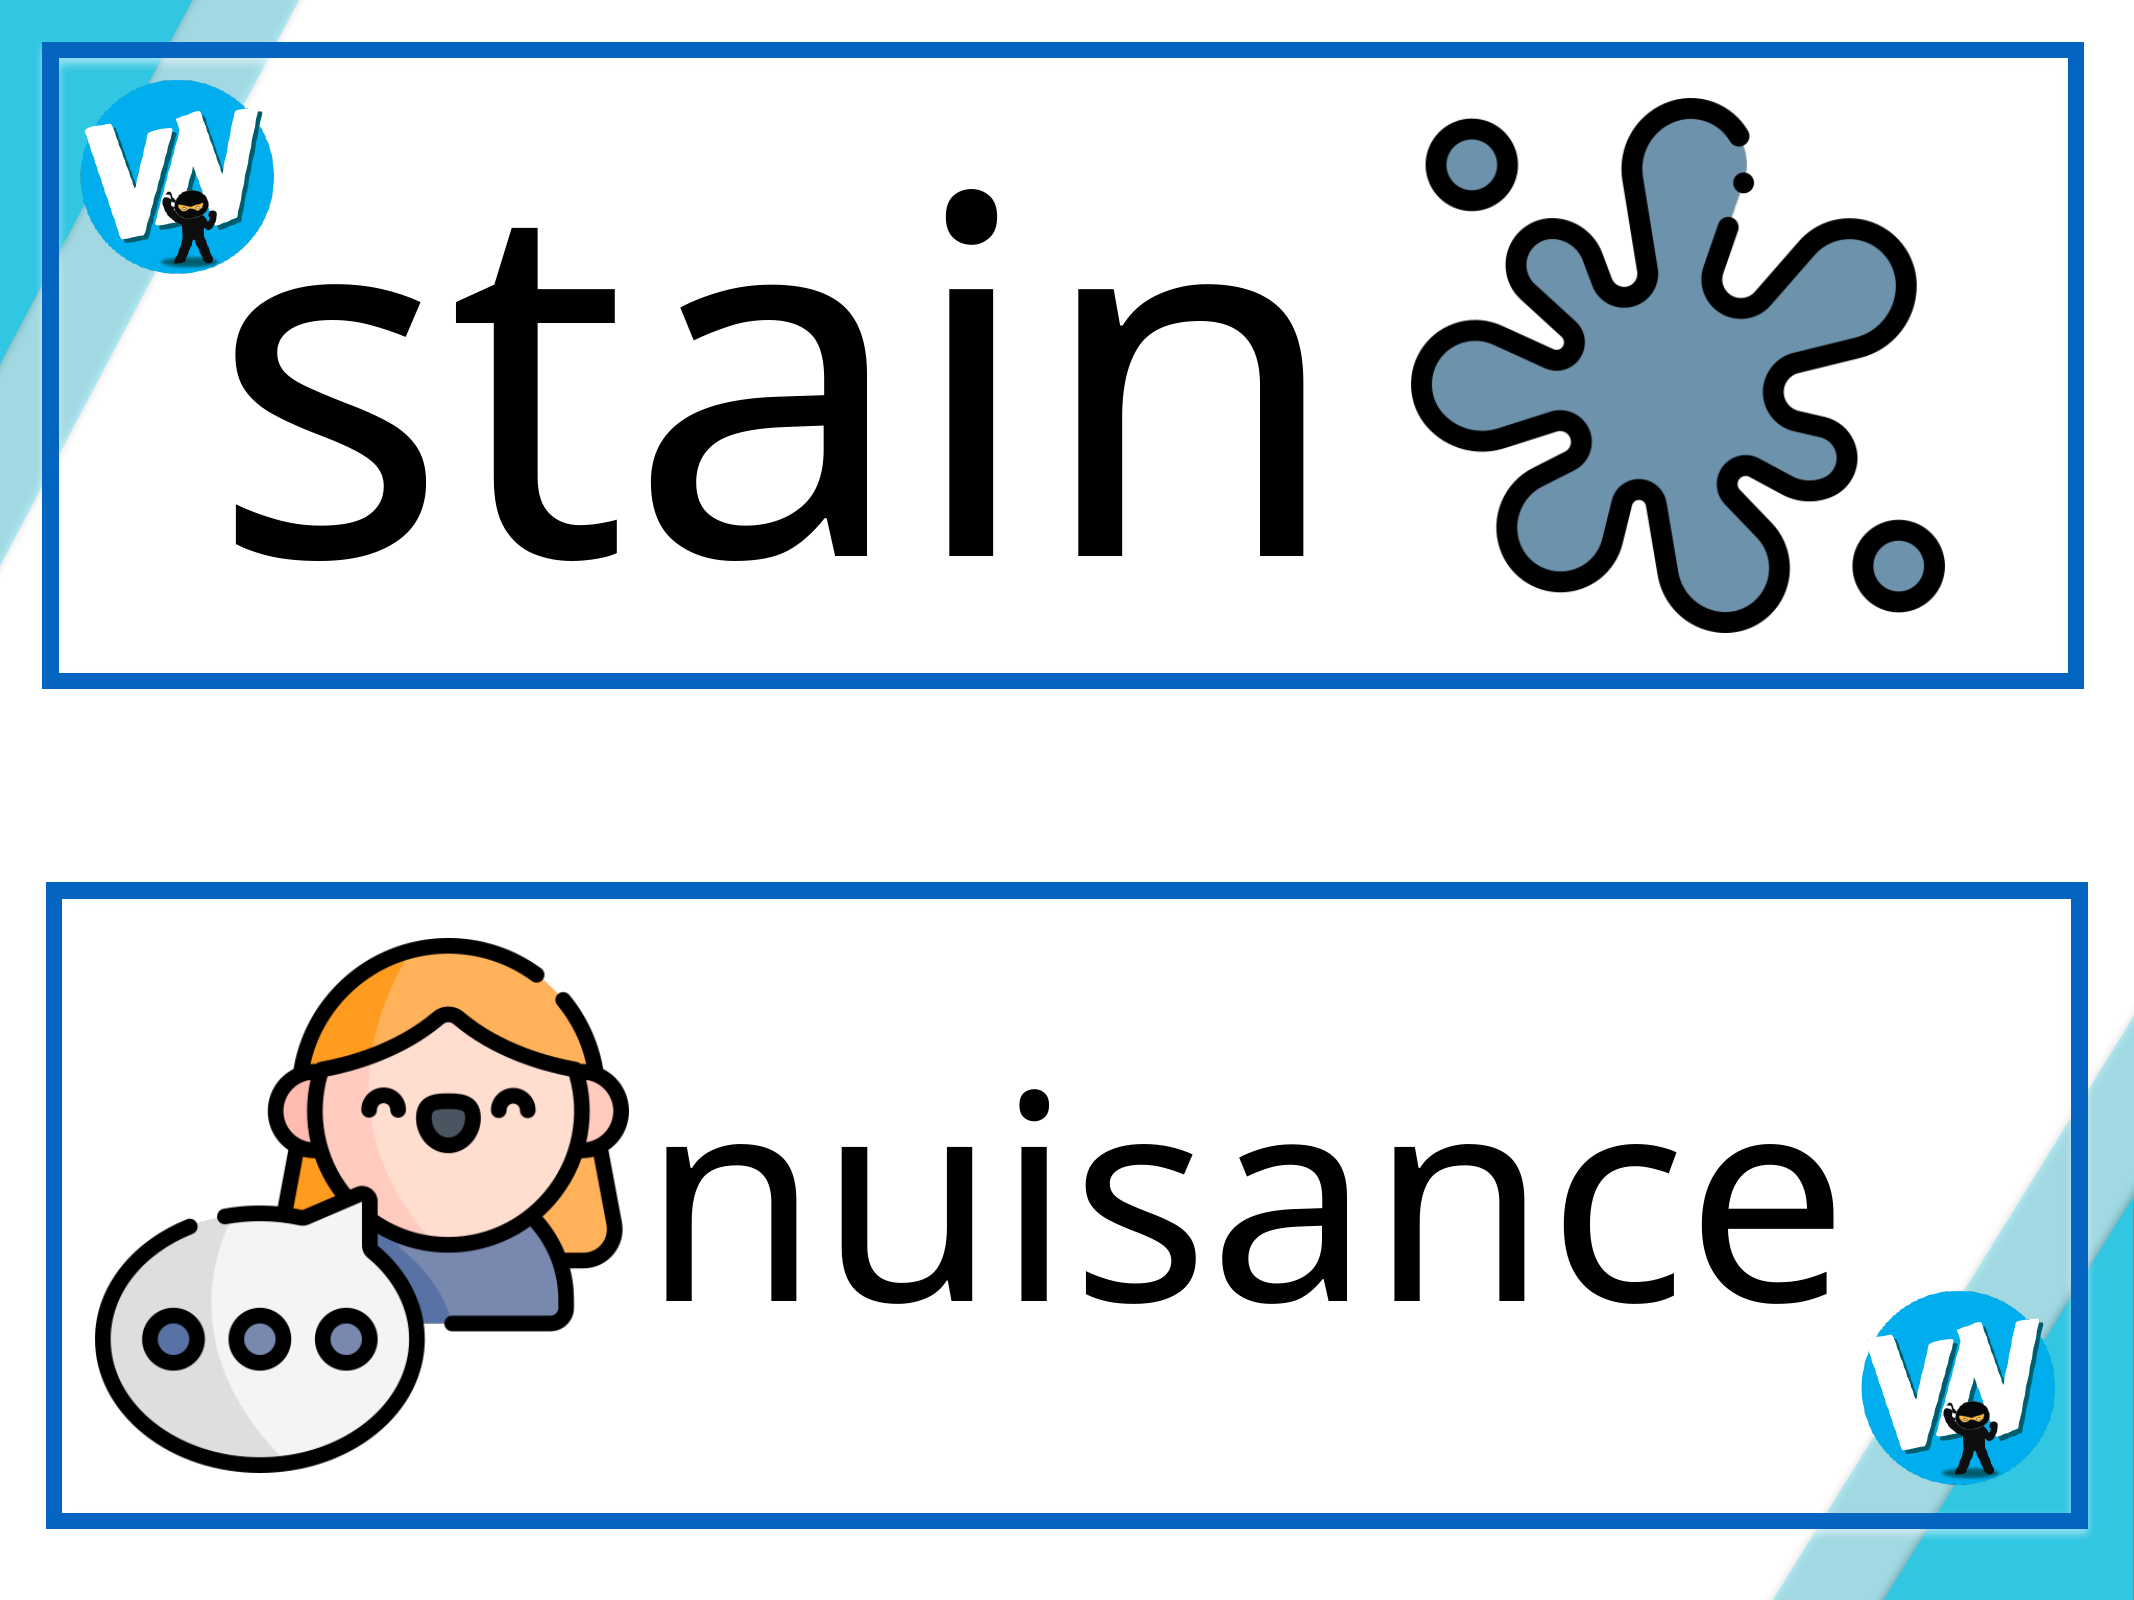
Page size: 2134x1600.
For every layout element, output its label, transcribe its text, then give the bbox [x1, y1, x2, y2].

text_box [1963, 235, 2134, 1600]
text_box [0, 0, 81, 1497]
text_box nuisance [638, 1005, 1956, 1368]
picture [95, 938, 630, 1473]
picture [1837, 1288, 2080, 1488]
text_box [90, 50, 2076, 681]
picture [1411, 98, 1945, 633]
picture [57, 77, 299, 278]
text_box [90, 890, 1956, 1005]
text_box stain [90, 50, 1762, 665]
text_box [54, 1368, 1956, 1522]
